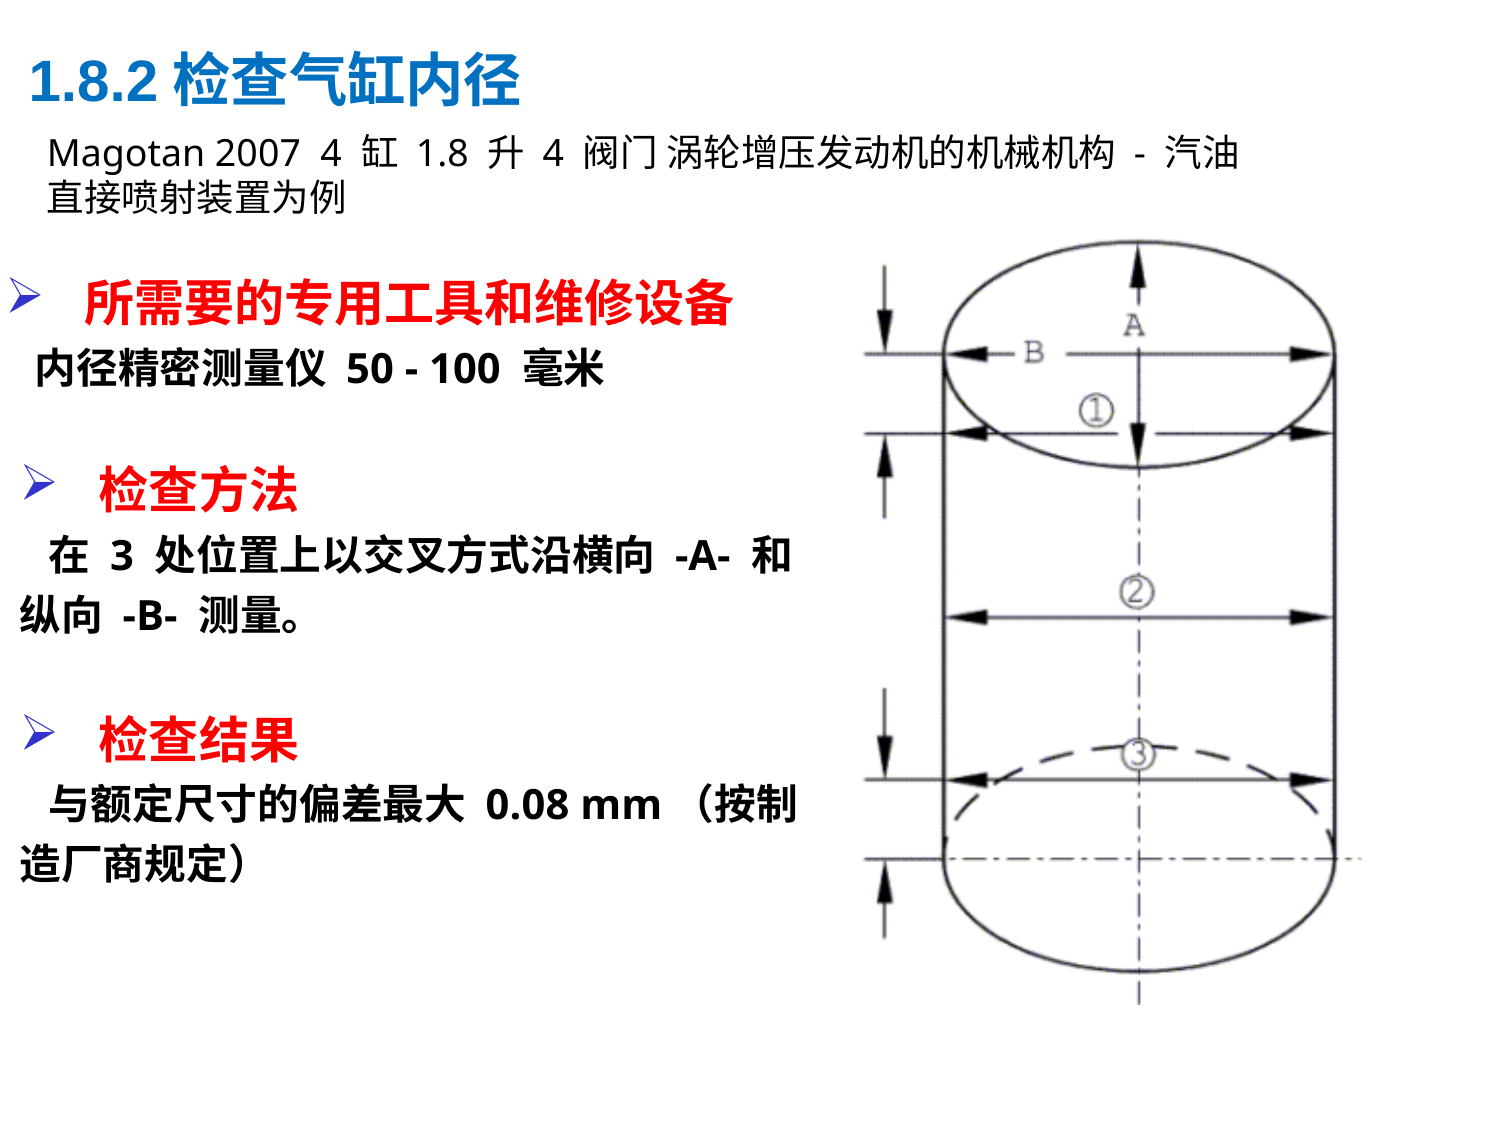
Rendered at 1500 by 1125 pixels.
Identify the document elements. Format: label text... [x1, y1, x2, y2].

text_box 1.8.2检查气缸内径 [13, 36, 537, 121]
text_box 所需要的专用工具和维修设备 内径精密测量仪 50 - 100 毫米 [5, 259, 791, 400]
text_box 检查方法 在 3 处位置上以交叉方式沿横向 -A- 和纵向 -B- 测量。 [19, 447, 806, 587]
picture [849, 227, 1398, 1005]
text_box Magotan 2007 4 缸 1.8 升 4 阀门 涡轮增压发动机的机械机构 - 汽油直接喷射装置为例 [32, 121, 1258, 227]
text_box 检查结果 与额定尺寸的偏差最大 0.08 mm（按制造厂商规定） [19, 696, 806, 836]
